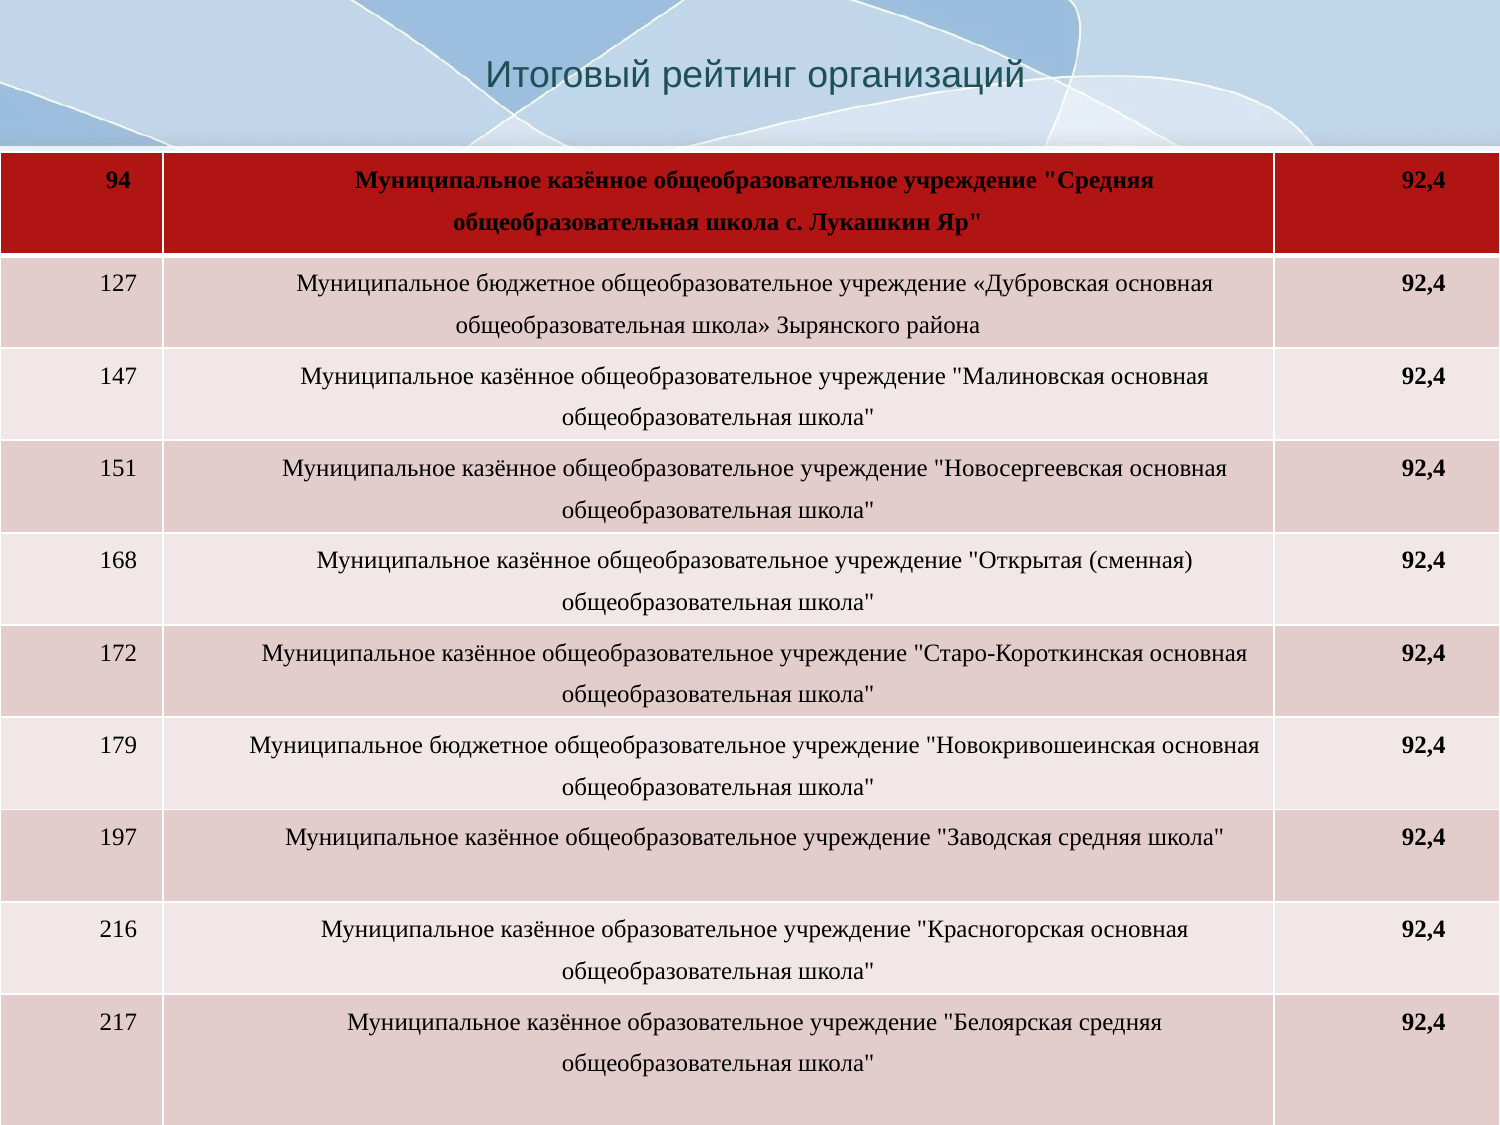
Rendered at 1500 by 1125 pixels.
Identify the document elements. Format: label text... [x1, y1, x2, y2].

table_cell 92,4 [1275, 441, 1499, 532]
table_cell 92,4 [1275, 626, 1499, 716]
table_cell 216 [1, 903, 162, 993]
table_cell Муниципальное казённое общеобразовательное учреждение "Открытая (сменная) общеобразовательная школа" [164, 534, 1273, 624]
table_cell 179 [1, 718, 162, 809]
table_header Муниципальное казённое общеобразовательное учреждение "Средняя общеобразовательная школа с. Лукашкин Яр" [164, 153, 1273, 253]
table_cell Муниципальное казённое образовательное учреждение "Красногорская основная общеобразовательная школа" [164, 903, 1273, 993]
table_cell Муниципальное казённое общеобразовательное учреждение "Малиновская основная общеобразовательная школа" [164, 349, 1273, 439]
table_cell Муниципальное казённое общеобразовательное учреждение "Новосергеевская основная общеобразовательная школа" [164, 441, 1273, 532]
table_cell Муниципальное бюджетное общеобразовательное учреждение «Дубровская основная общеобразовательная школа» Зырянского района [164, 258, 1273, 347]
table_header 92,4 [1275, 153, 1499, 253]
table_cell 127 [1, 258, 162, 347]
table_cell 217 [1, 995, 162, 1125]
table_header 94 [1, 153, 162, 253]
table_cell 92,4 [1275, 995, 1499, 1125]
table_cell 92,4 [1275, 810, 1499, 901]
table_cell 92,4 [1275, 258, 1499, 347]
table_cell Муниципальное казённое общеобразовательное учреждение "Заводская средняя школа" [164, 810, 1273, 901]
table_cell 92,4 [1275, 534, 1499, 624]
table_cell 94 [0, 0, 1500, 151]
table_cell Муниципальное казённое образовательное учреждение "Белоярская средняя общеобразовательная школа" [164, 995, 1273, 1125]
table_cell 147 [1, 349, 162, 439]
table_cell 172 [1, 626, 162, 716]
table_cell 197 [1, 810, 162, 901]
table_cell Муниципальное бюджетное общеобразовательное учреждение "Новокривошеинская основная общеобразовательная школа" [164, 718, 1273, 809]
table_cell 151 [1, 441, 162, 532]
table_cell 92,4 [1275, 718, 1499, 809]
table_cell 168 [1, 534, 162, 624]
title Итоговый рейтинг организаций [75, 45, 1425, 151]
table_cell 92,4 [1275, 903, 1499, 993]
table_cell 92,4 [1275, 349, 1499, 439]
table_cell Муниципальное казённое общеобразовательное учреждение "Старо-Короткинская основная общеобразовательная школа" [164, 626, 1273, 716]
